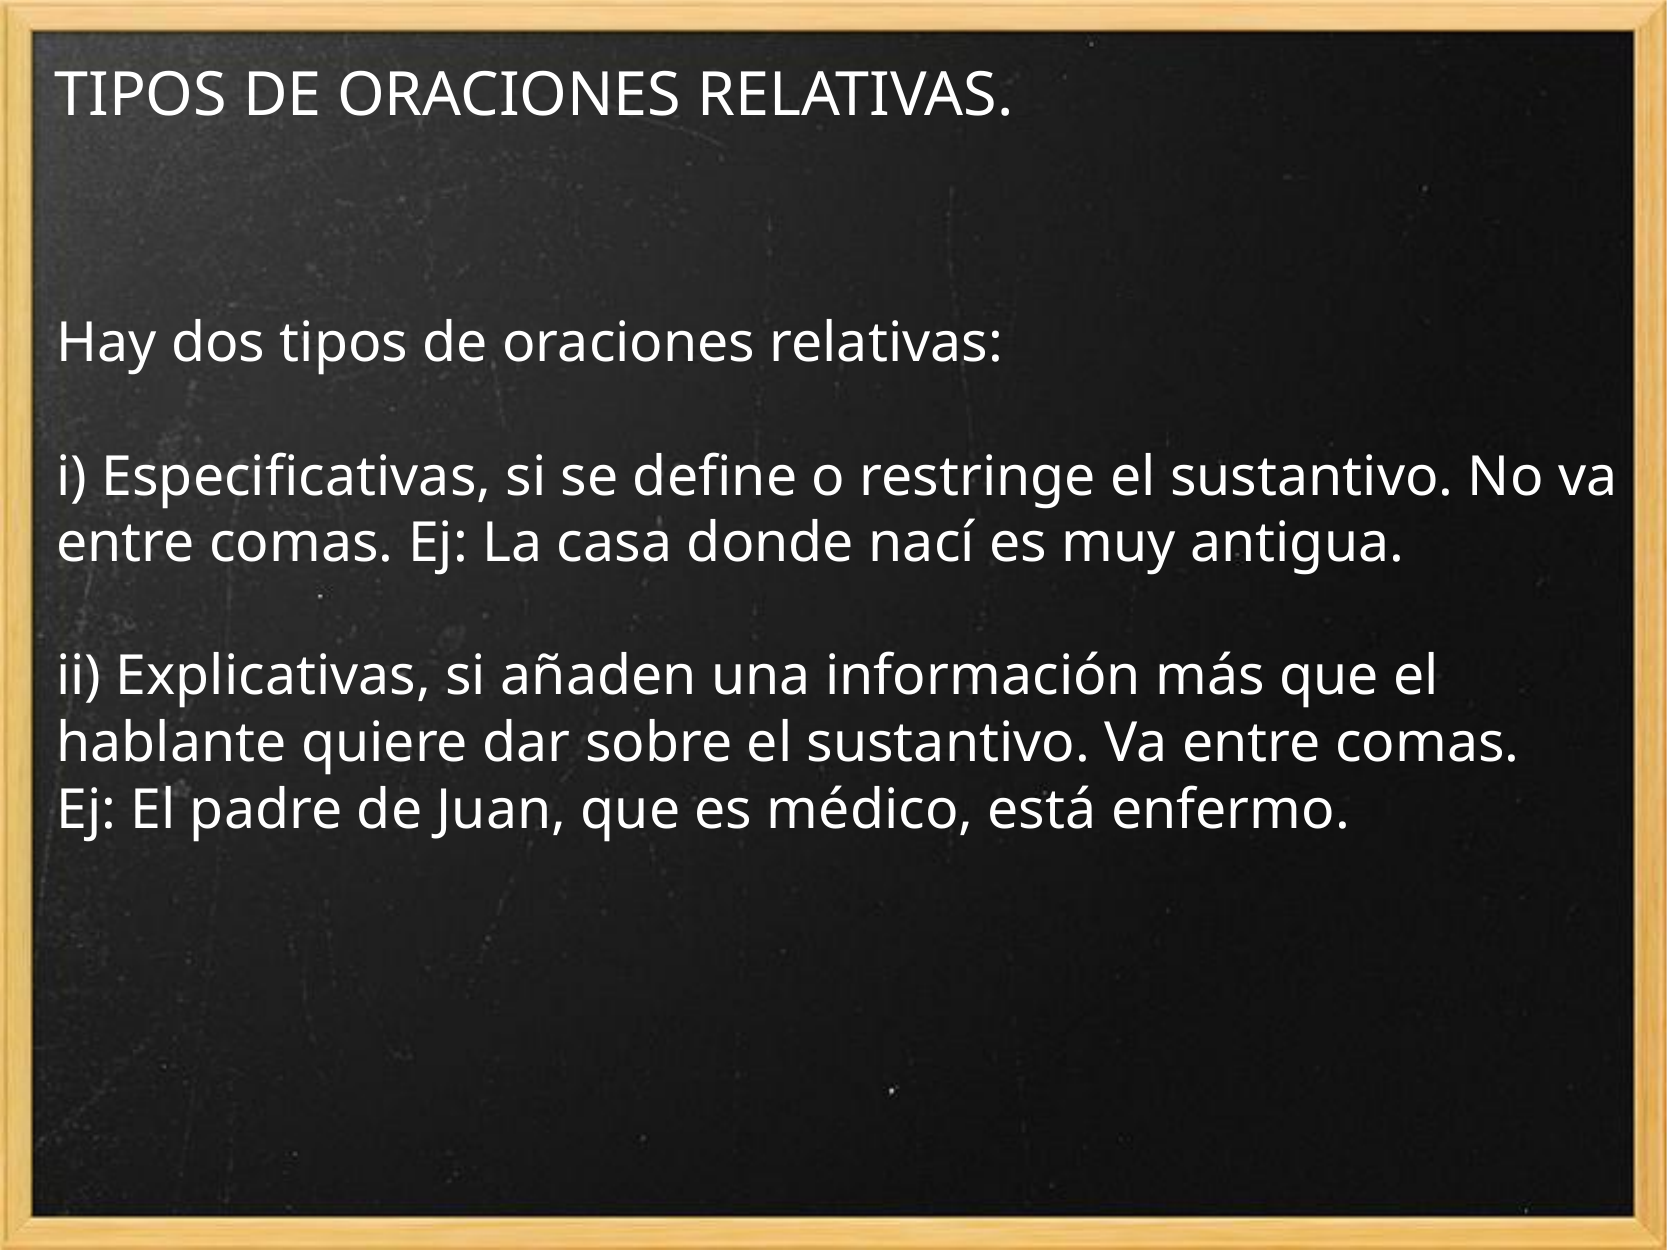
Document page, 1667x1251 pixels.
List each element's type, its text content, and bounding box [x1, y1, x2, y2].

list Hay dos tipos de oraciones relativas: i) Especificativas, si se define o restringe el sustantivo. No va entre comas. Ej: La casa donde nací es muy antigua. ii) Explicativas, si añaden una información más que el hablante quiere dar sobre el sustantivo. Va entre comas. Ej: El padre de Juan, que es médico, está enfermo. [50, 300, 1630, 1213]
picture [0, 0, 1667, 1250]
title TIPOS DE ORACIONES RELATIVAS. [48, 48, 1627, 210]
